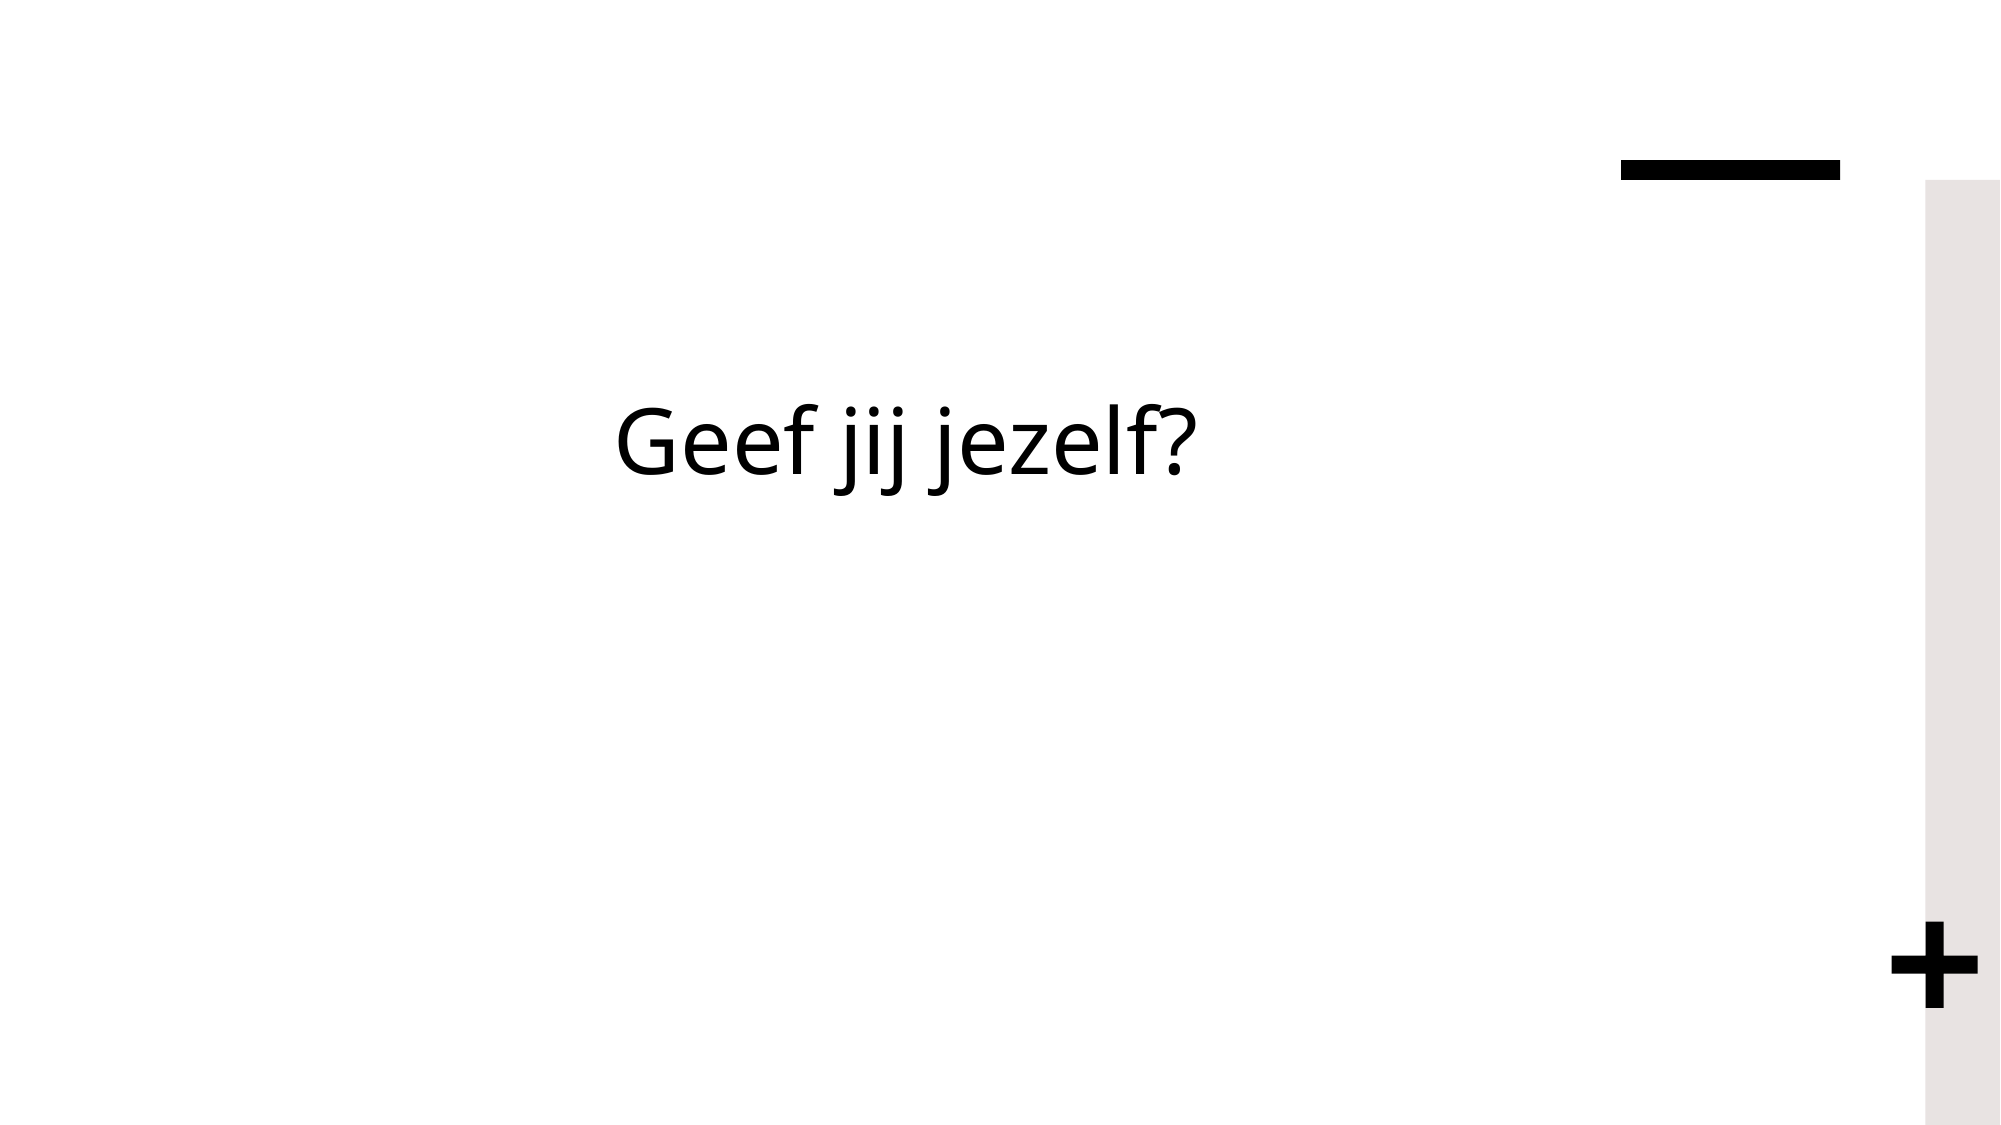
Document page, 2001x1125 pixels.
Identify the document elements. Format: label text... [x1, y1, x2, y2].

title Geef jij jezelf? [168, 375, 1644, 897]
